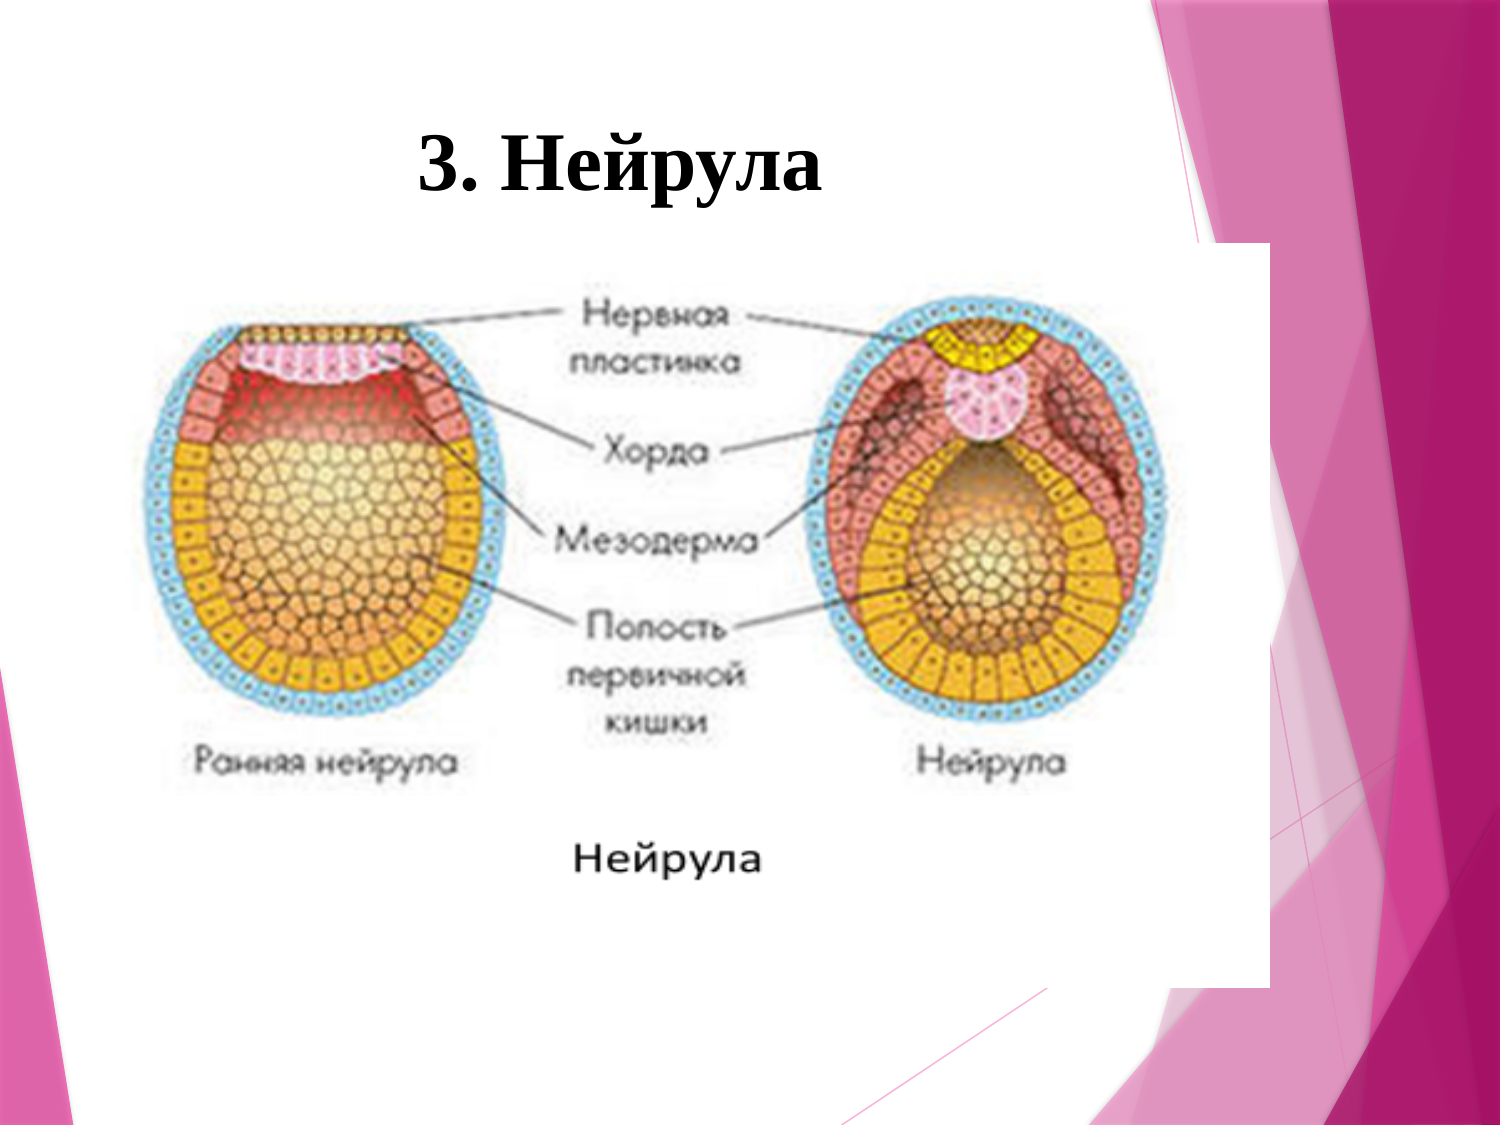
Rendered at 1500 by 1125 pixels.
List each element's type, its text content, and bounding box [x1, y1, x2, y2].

title 3. Нейрула [99, 99, 1142, 242]
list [76, 243, 1271, 989]
